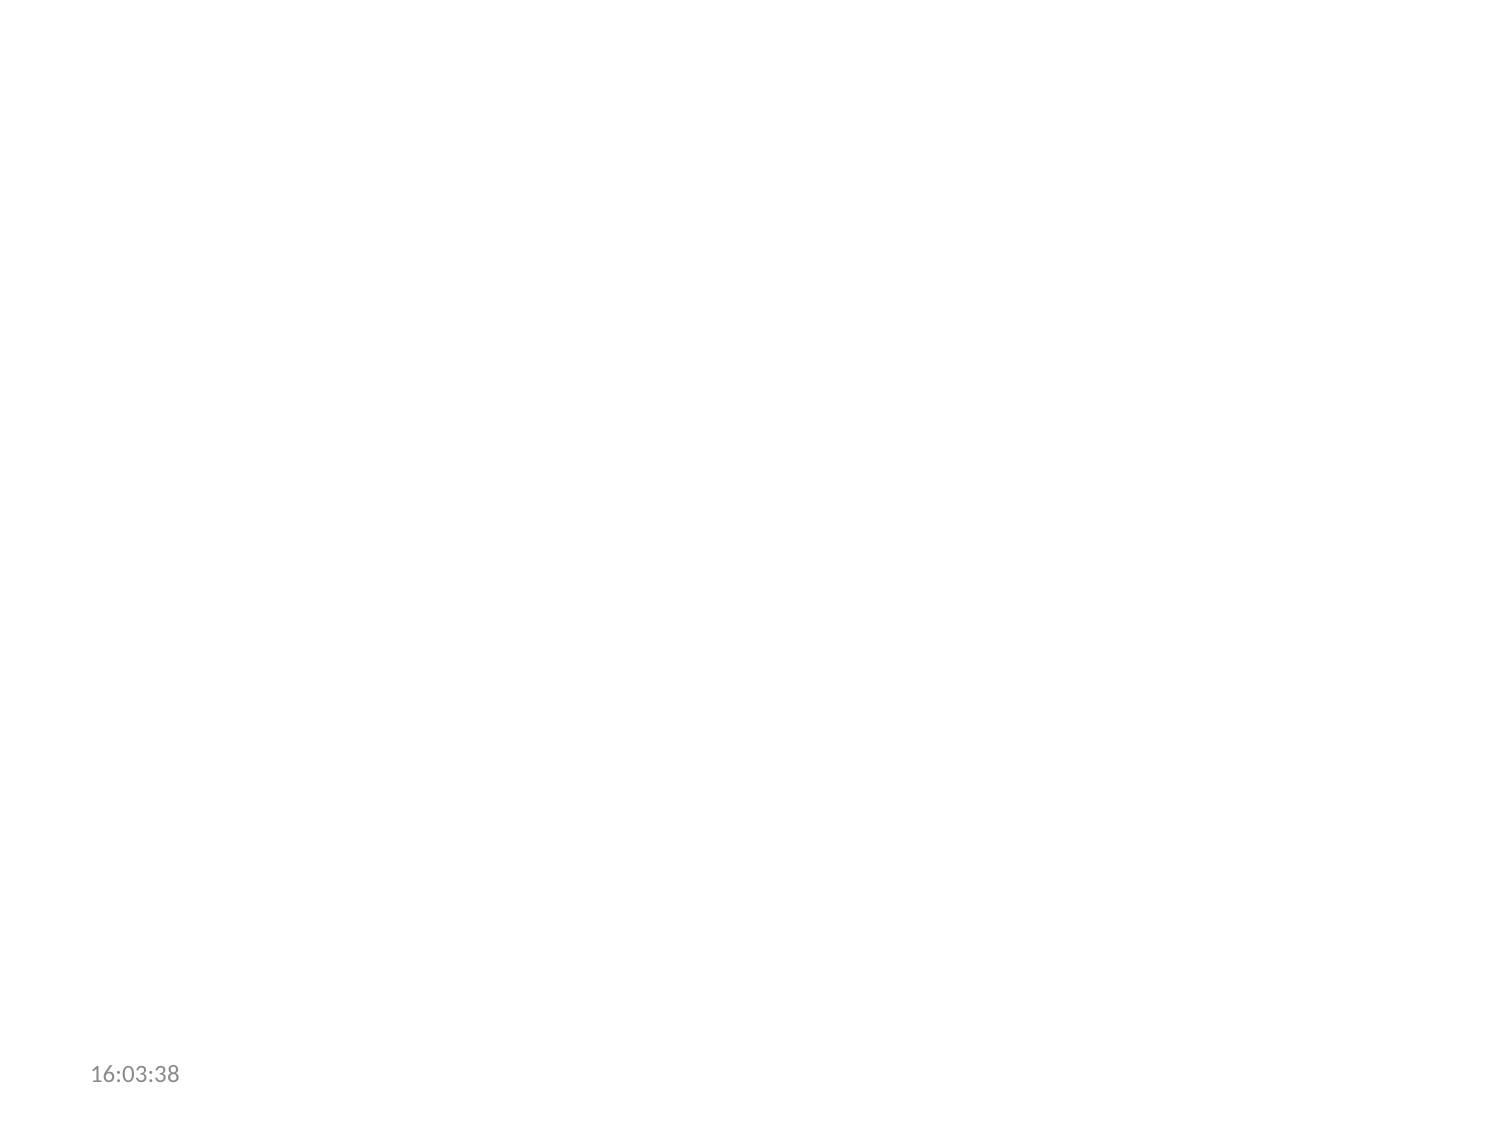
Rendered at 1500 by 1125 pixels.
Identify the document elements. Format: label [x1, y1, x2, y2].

slide_number [75, 1042, 425, 1103]
